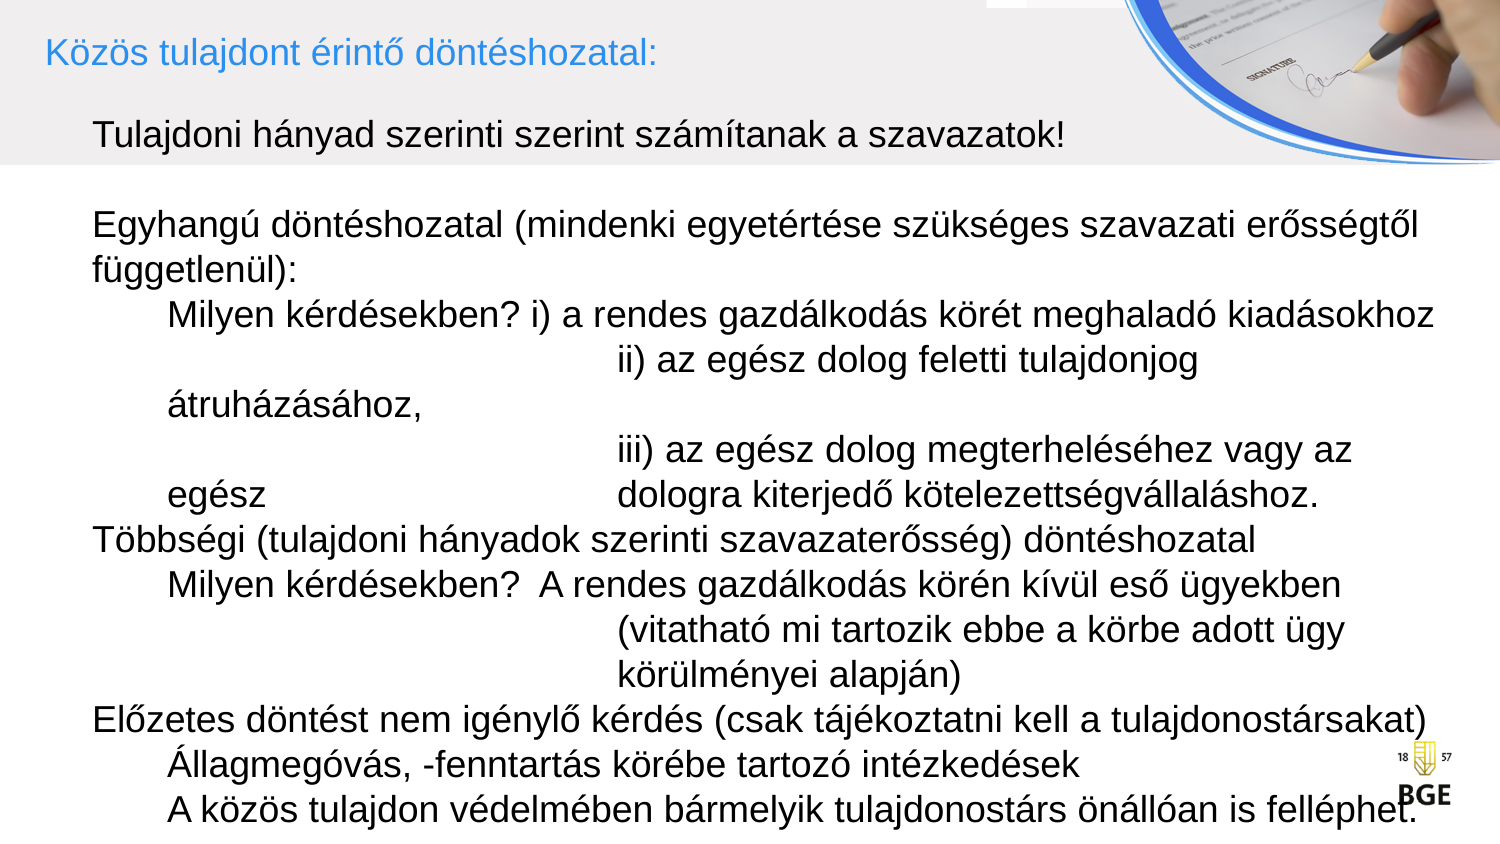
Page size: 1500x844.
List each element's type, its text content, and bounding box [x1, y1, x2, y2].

text_box Közös tulajdont érintő döntéshozatal: [0, 20, 857, 80]
text_box Tulajdoni hányad szerinti szerint számítanak a szavazatok! Egyhangú döntéshozatal (mindenki egyetértése szükséges szavazati erősségtől függetlenül): Milyen kérdésekben? i) a rendes gazdálkodás körét meghaladó kiadásokhoz ii) az egész dolog feletti tulajdonjog átruházásához, iii) az egész dolog megterheléséhez vagy az egész dologra kiterjedő kötelezettségvállaláshoz. Többségi (tulajdoni hányadok szerinti szavazaterősség) döntéshozatal Milyen kérdésekben? A rendes gazdálkodás körén kívül eső ügyekben (vitatható mi tartozik ebbe a körbe adott ügy körülményei alapján) Előzetes döntést nem igénylő kérdés (csak tájékoztatni kell a tulajdonostársakat) Állagmegóvás, -fenntartás körébe tartozó intézkedések A közös tulajdon védelmében bármelyik tulajdonostárs önállóan is felléphet. [0, 102, 1455, 838]
picture [0, 0, 1500, 844]
